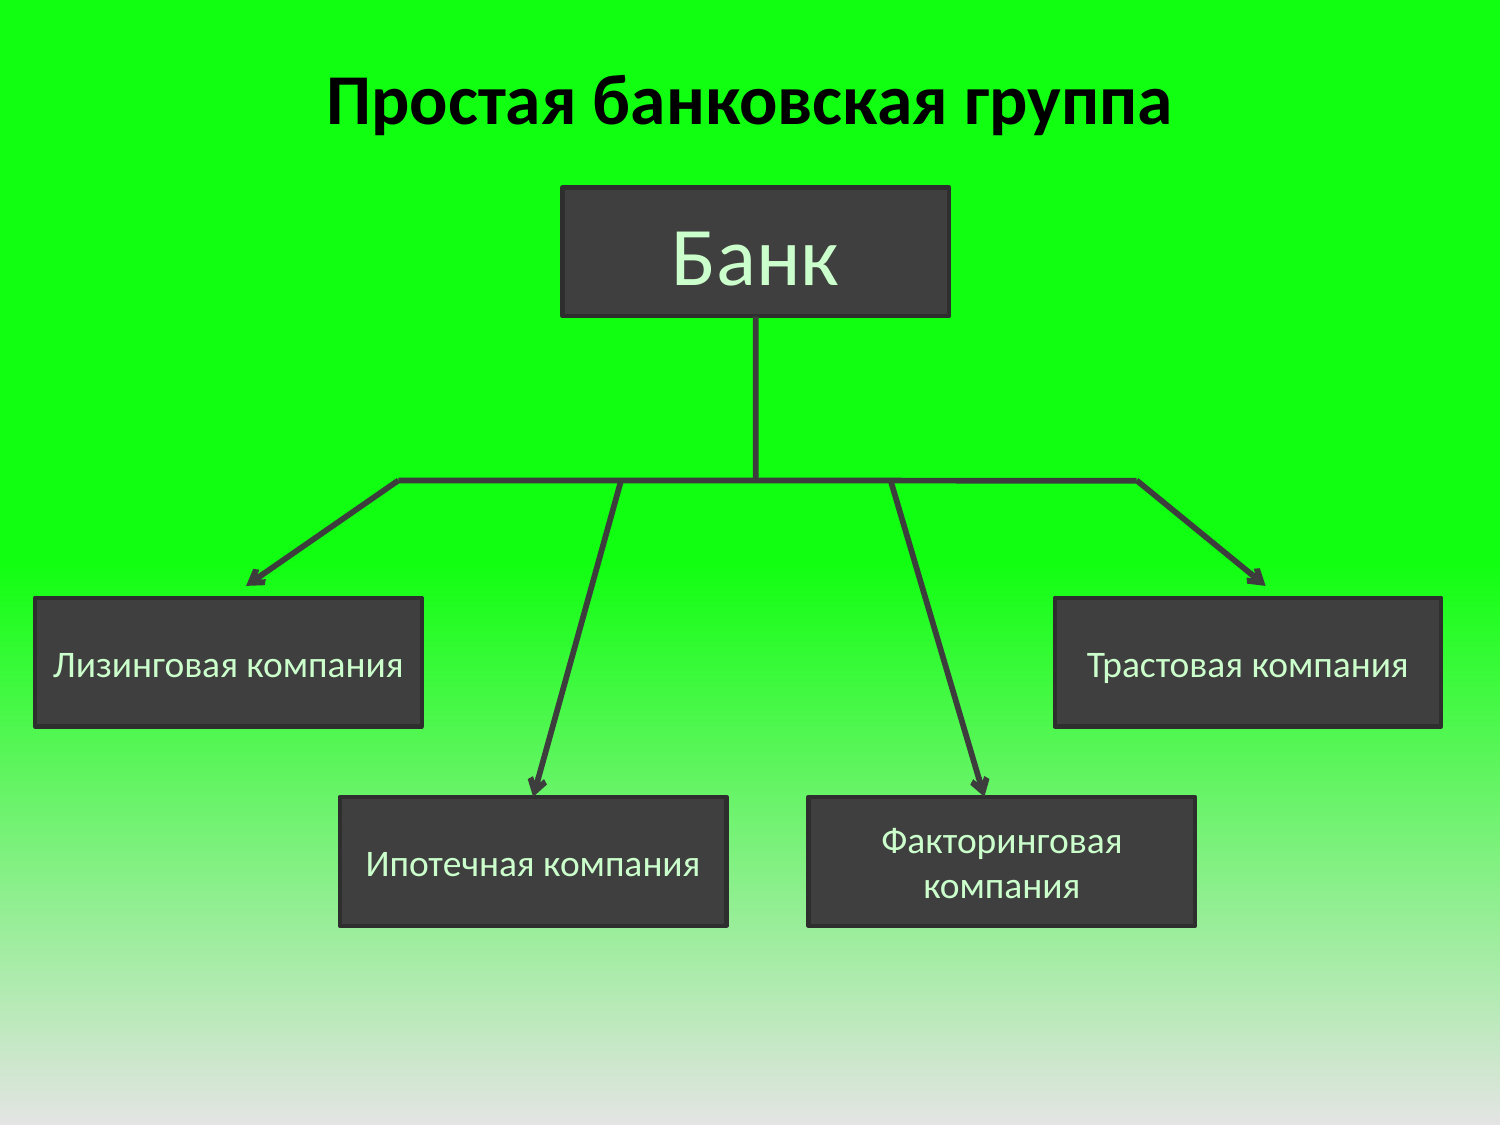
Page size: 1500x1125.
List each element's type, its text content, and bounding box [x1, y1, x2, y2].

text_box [245, 480, 399, 587]
text_box Лизинговая компания [33, 596, 424, 729]
text_box Факторинговая компания [806, 795, 1197, 928]
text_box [778, 591, 1096, 686]
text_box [418, 594, 736, 683]
text_box Трастовая компания [1053, 596, 1443, 729]
text_box Банк [560, 185, 951, 318]
title Простая банковская группа [74, 44, 1426, 233]
text_box Ипотечная компания [338, 795, 729, 928]
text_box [1136, 480, 1266, 587]
